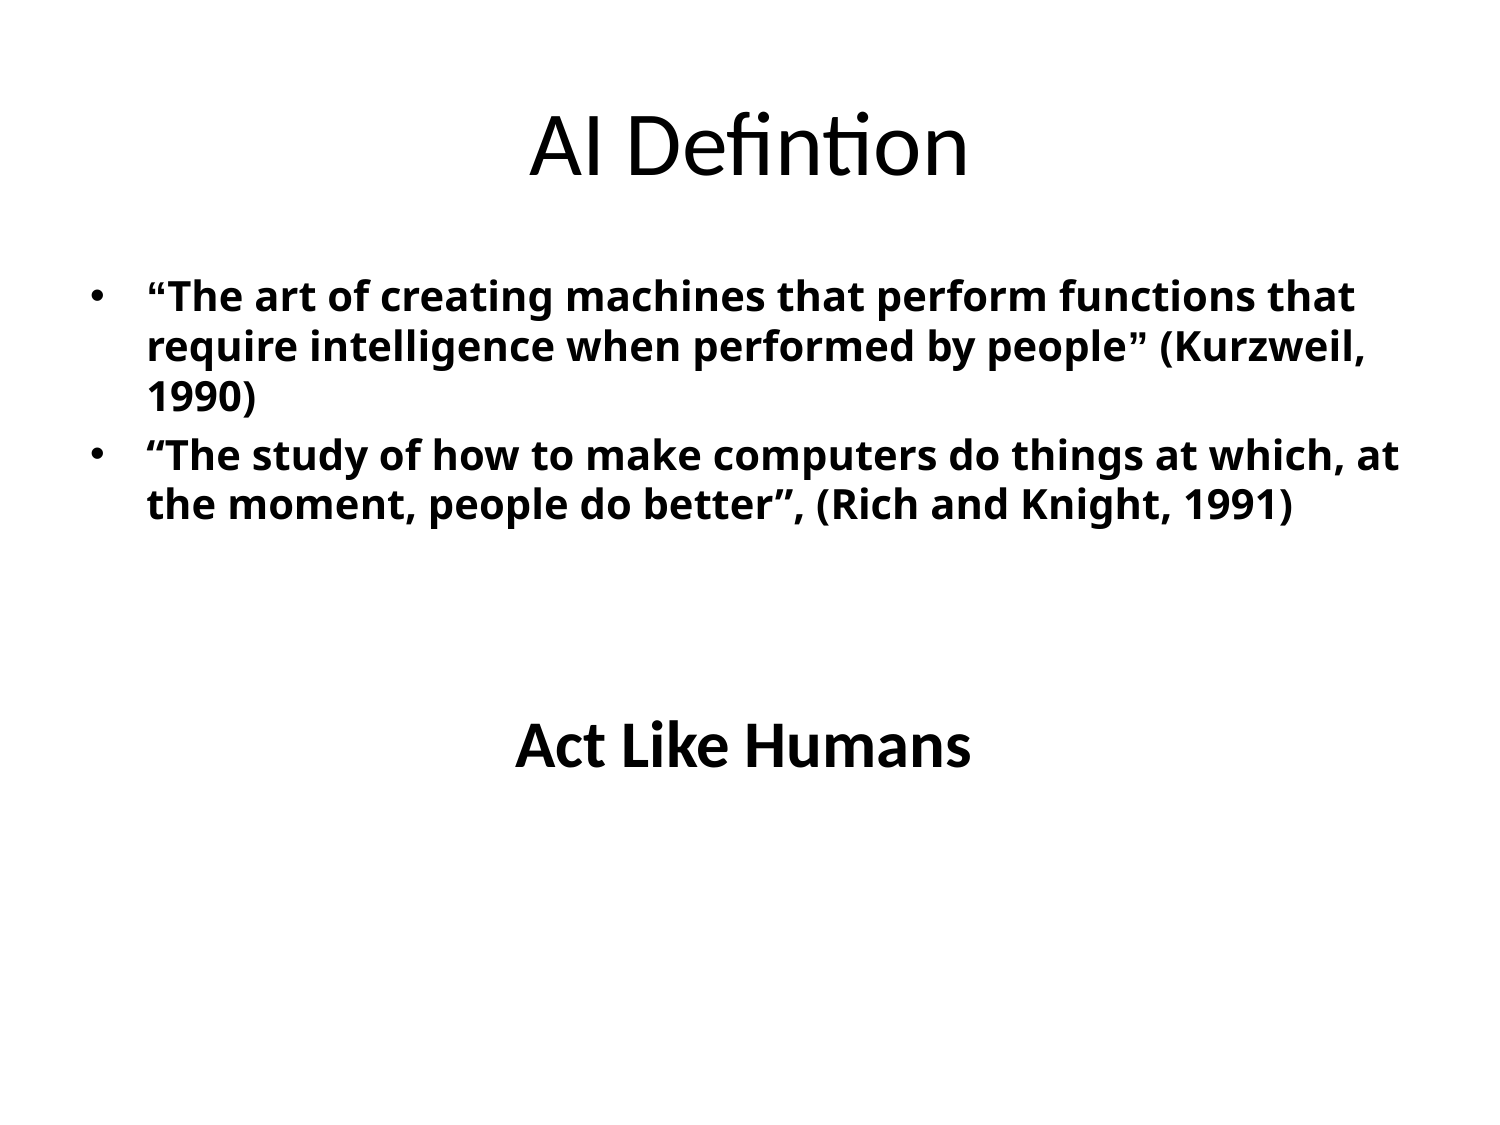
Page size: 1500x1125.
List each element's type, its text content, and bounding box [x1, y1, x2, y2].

title AI Defintion [75, 45, 1425, 233]
text_box Act Like Humans [500, 693, 1092, 890]
list “The art of creating machines that perform functions that require intelligence when performed by people” (Kurzweil, 1990) “The study of how to make computers do things at which, at the moment, people do better”, (Rich and Knight, 1991) [75, 262, 1425, 555]
